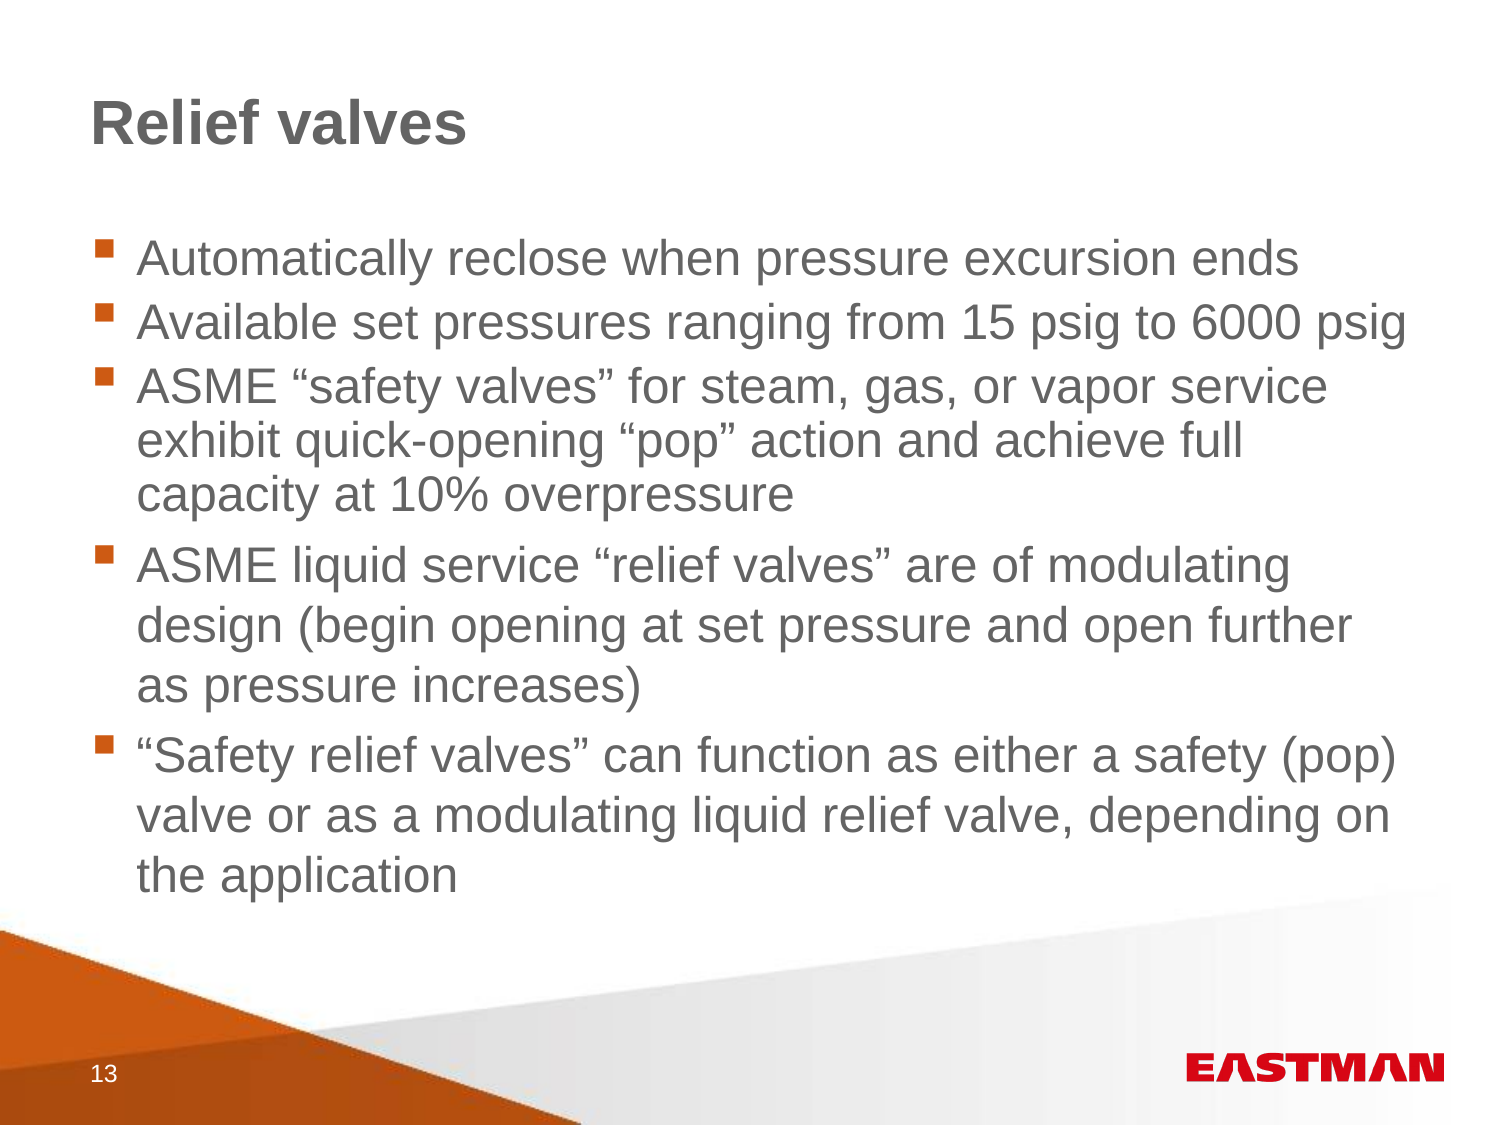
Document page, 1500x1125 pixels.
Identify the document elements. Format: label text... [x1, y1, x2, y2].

picture [0, 859, 1500, 1125]
list Automatically reclose when pressure excursion ends Available set pressures ranging from 15 psig to 6000 psig ASME “safety valves” for steam, gas, or vapor service exhibit quick-opening “pop” action and achieve full capacity at 10% overpressure ASME liquid service “relief valves” are of modulating design (begin opening at set pressure and open further as pressure increases) “Safety relief valves” can function as either a safety (pop) valve or as a modulating liquid relief valve, depending on the application [75, 224, 1425, 1005]
title Relief valves [75, 75, 1425, 224]
slide_number 13 [75, 1042, 150, 1103]
